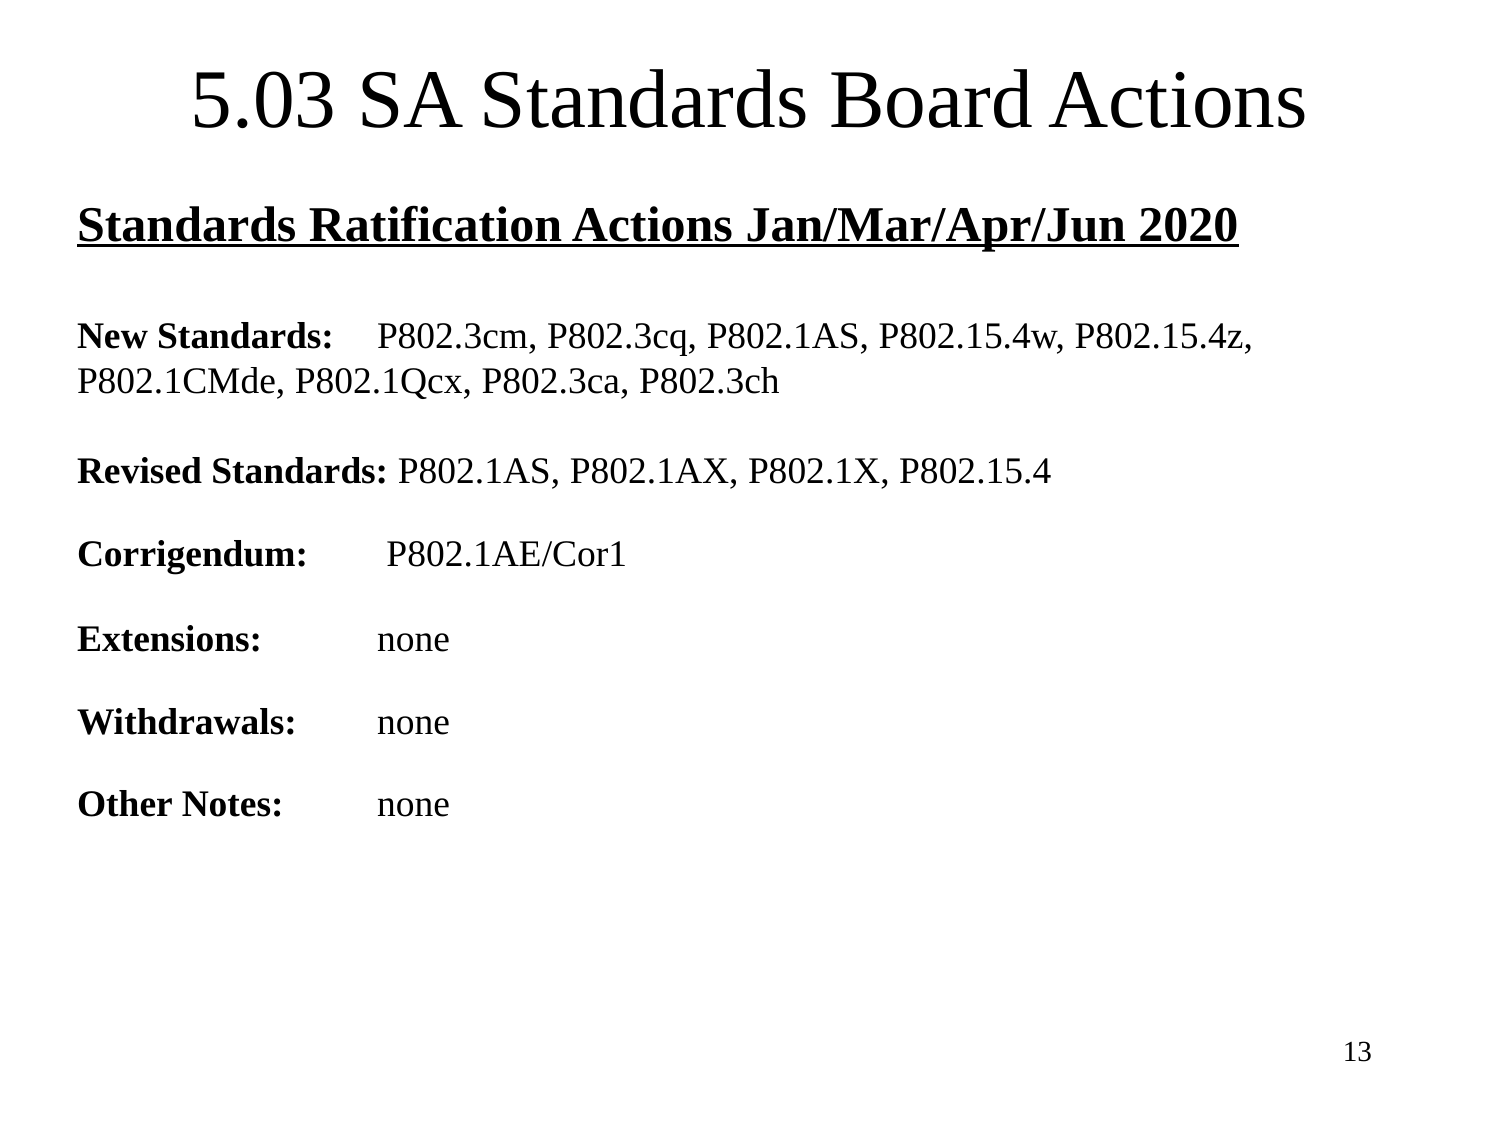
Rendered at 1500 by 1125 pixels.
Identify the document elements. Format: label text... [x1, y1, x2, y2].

title 5.03 SA Standards Board Actions [0, 0, 1500, 188]
slide_number 13 [1074, 1024, 1388, 1101]
text_box Standards Ratification Actions Jan/Mar/Apr/Jun 2020 New Standards: P802.3cm, P802.3cq, P802.1AS, P802.15.4w, P802.15.4z, P802.1CMde, P802.1Qcx, P802.3ca, P802.3ch Revised Standards: P802.1AS, P802.1AX, P802.1X, P802.15.4 Corrigendum: P802.1AE/Cor1 Extensions: none Withdrawals: none Other Notes: none [62, 188, 1475, 872]
